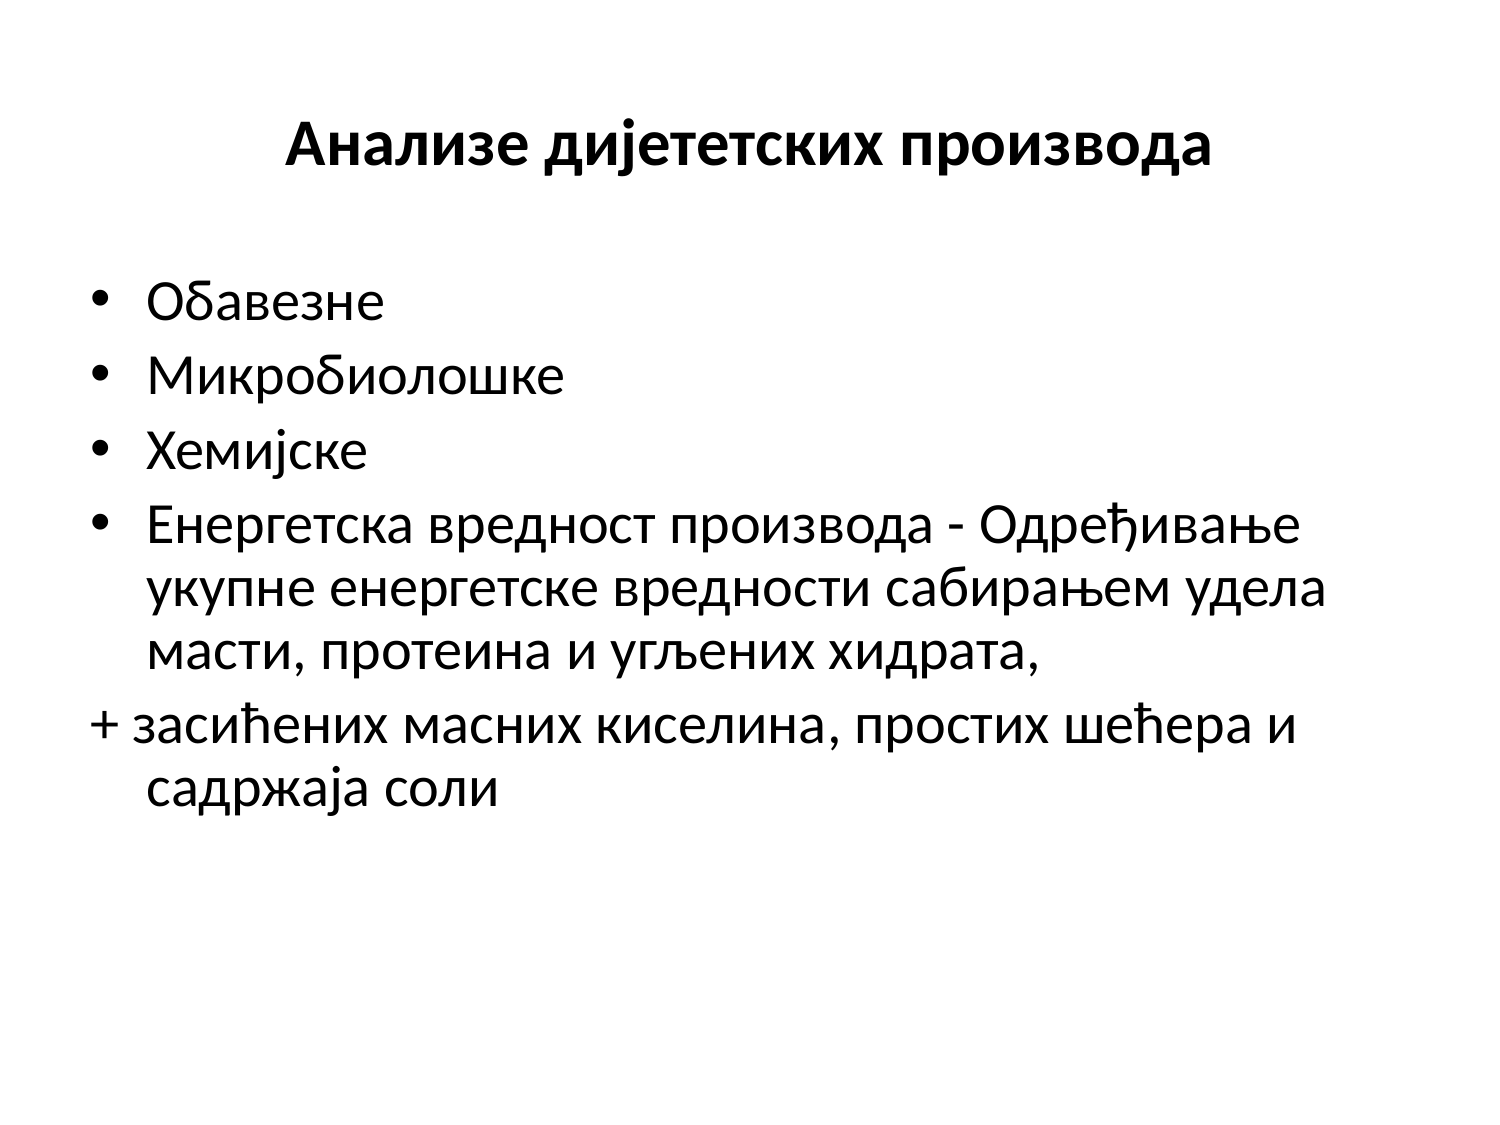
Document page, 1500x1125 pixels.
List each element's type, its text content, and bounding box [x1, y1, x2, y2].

title Анализе дијететских производа [74, 44, 1426, 233]
list Обавезне Микробиолошке Хемијске Енергетска вредност производа - Одређивање укупне енергетске вредности сабирањем удела масти, протеина и угљених хидрата, + засићених масних киселина, простих шећера и садржаја соли [74, 262, 1426, 1006]
